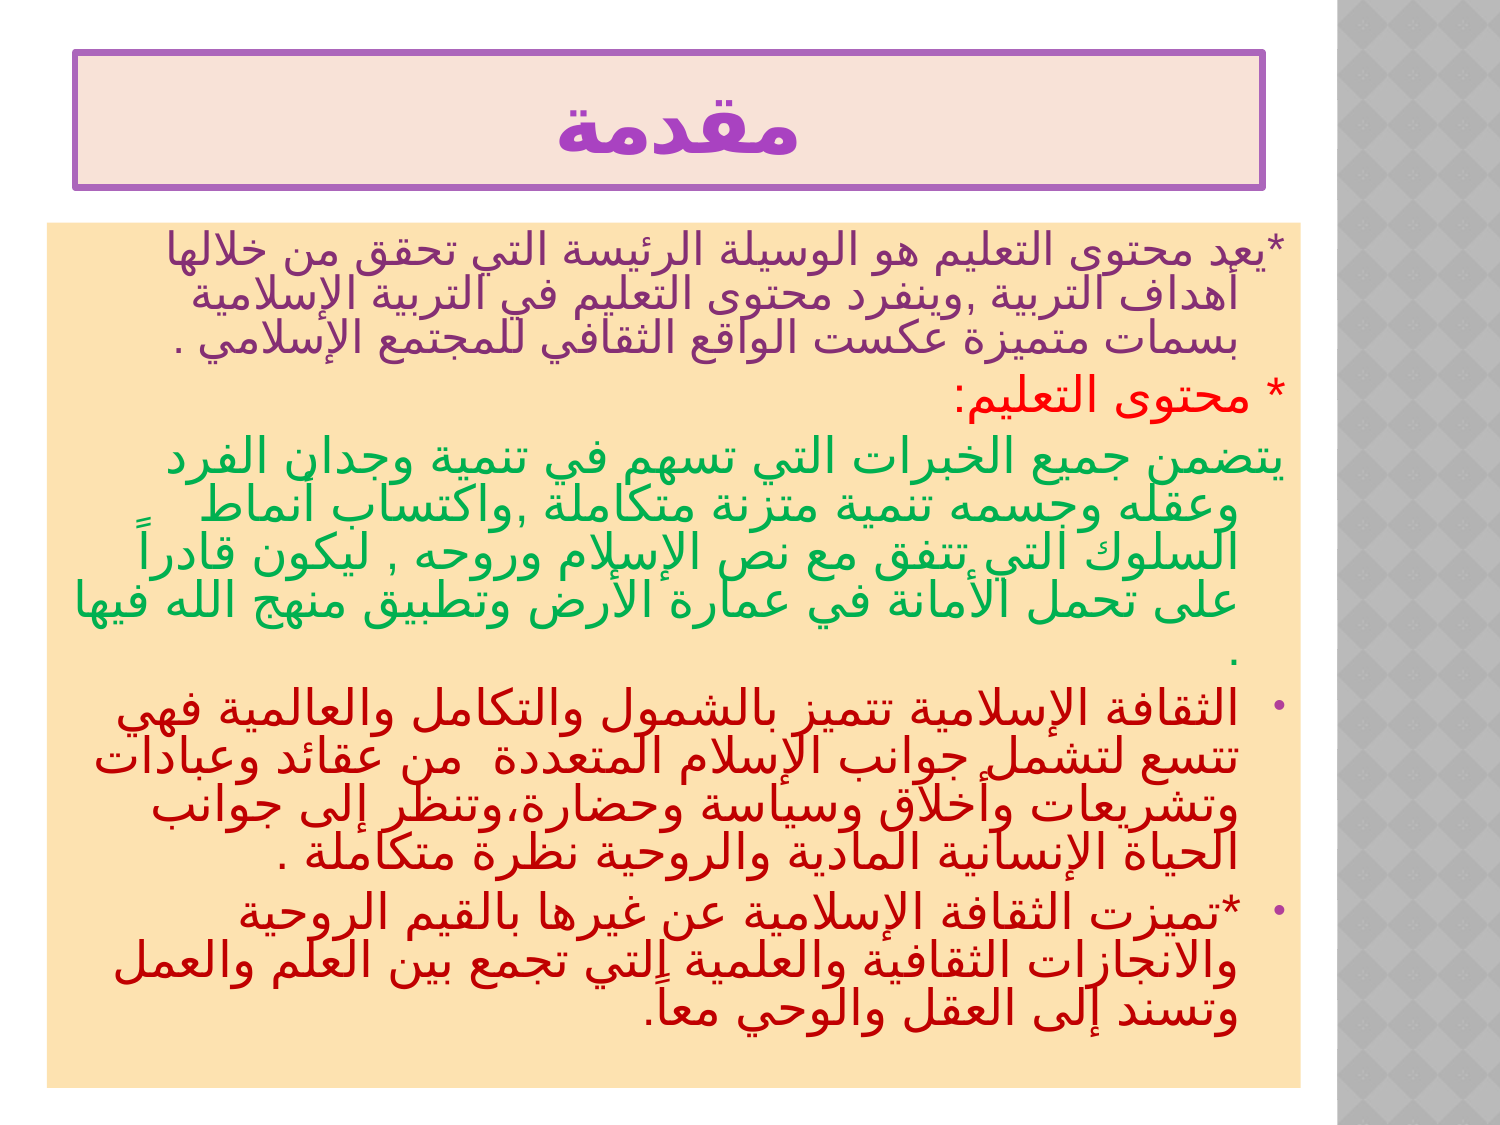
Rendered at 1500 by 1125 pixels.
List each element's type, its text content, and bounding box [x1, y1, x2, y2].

list *يعد محتوى التعليم هو الوسيلة الرئيسة التي تحقق من خلالها أهداف التربية ,وينفرد محتوى التعليم في التربية الإسلامية بسمات متميزة عكست الواقع الثقافي للمجتمع الإسلامي . * محتوى التعليم: يتضمن جميع الخبرات التي تسهم في تنمية وجدان الفرد وعقله وجسمه تنمية متزنة متكاملة ,واكتساب أنماط السلوك التي تتفق مع نص الإسلام وروحه , ليكون قادراً على تحمل الأمانة في عمارة الأرض وتطبيق منهج الله فيها . الثقافة الإسلامية تتميز بالشمول والتكامل والعالمية فهي تتسع لتشمل جوانب الإسلام المتعددة من عقائد وعبادات وتشريعات وأخلاق وسياسة وحضارة،وتنظر إلى جوانب الحياة الإنسانية المادية والروحية نظرة متكاملة . *تميزت الثقافة الإسلامية عن غيرها بالقيم الروحية والانجازات الثقافية والعلمية التي تجمع بين العلم والعمل وتسند إلى العقل والوحي معاً. [46, 222, 1302, 1089]
title مقدمة [72, 49, 1266, 191]
